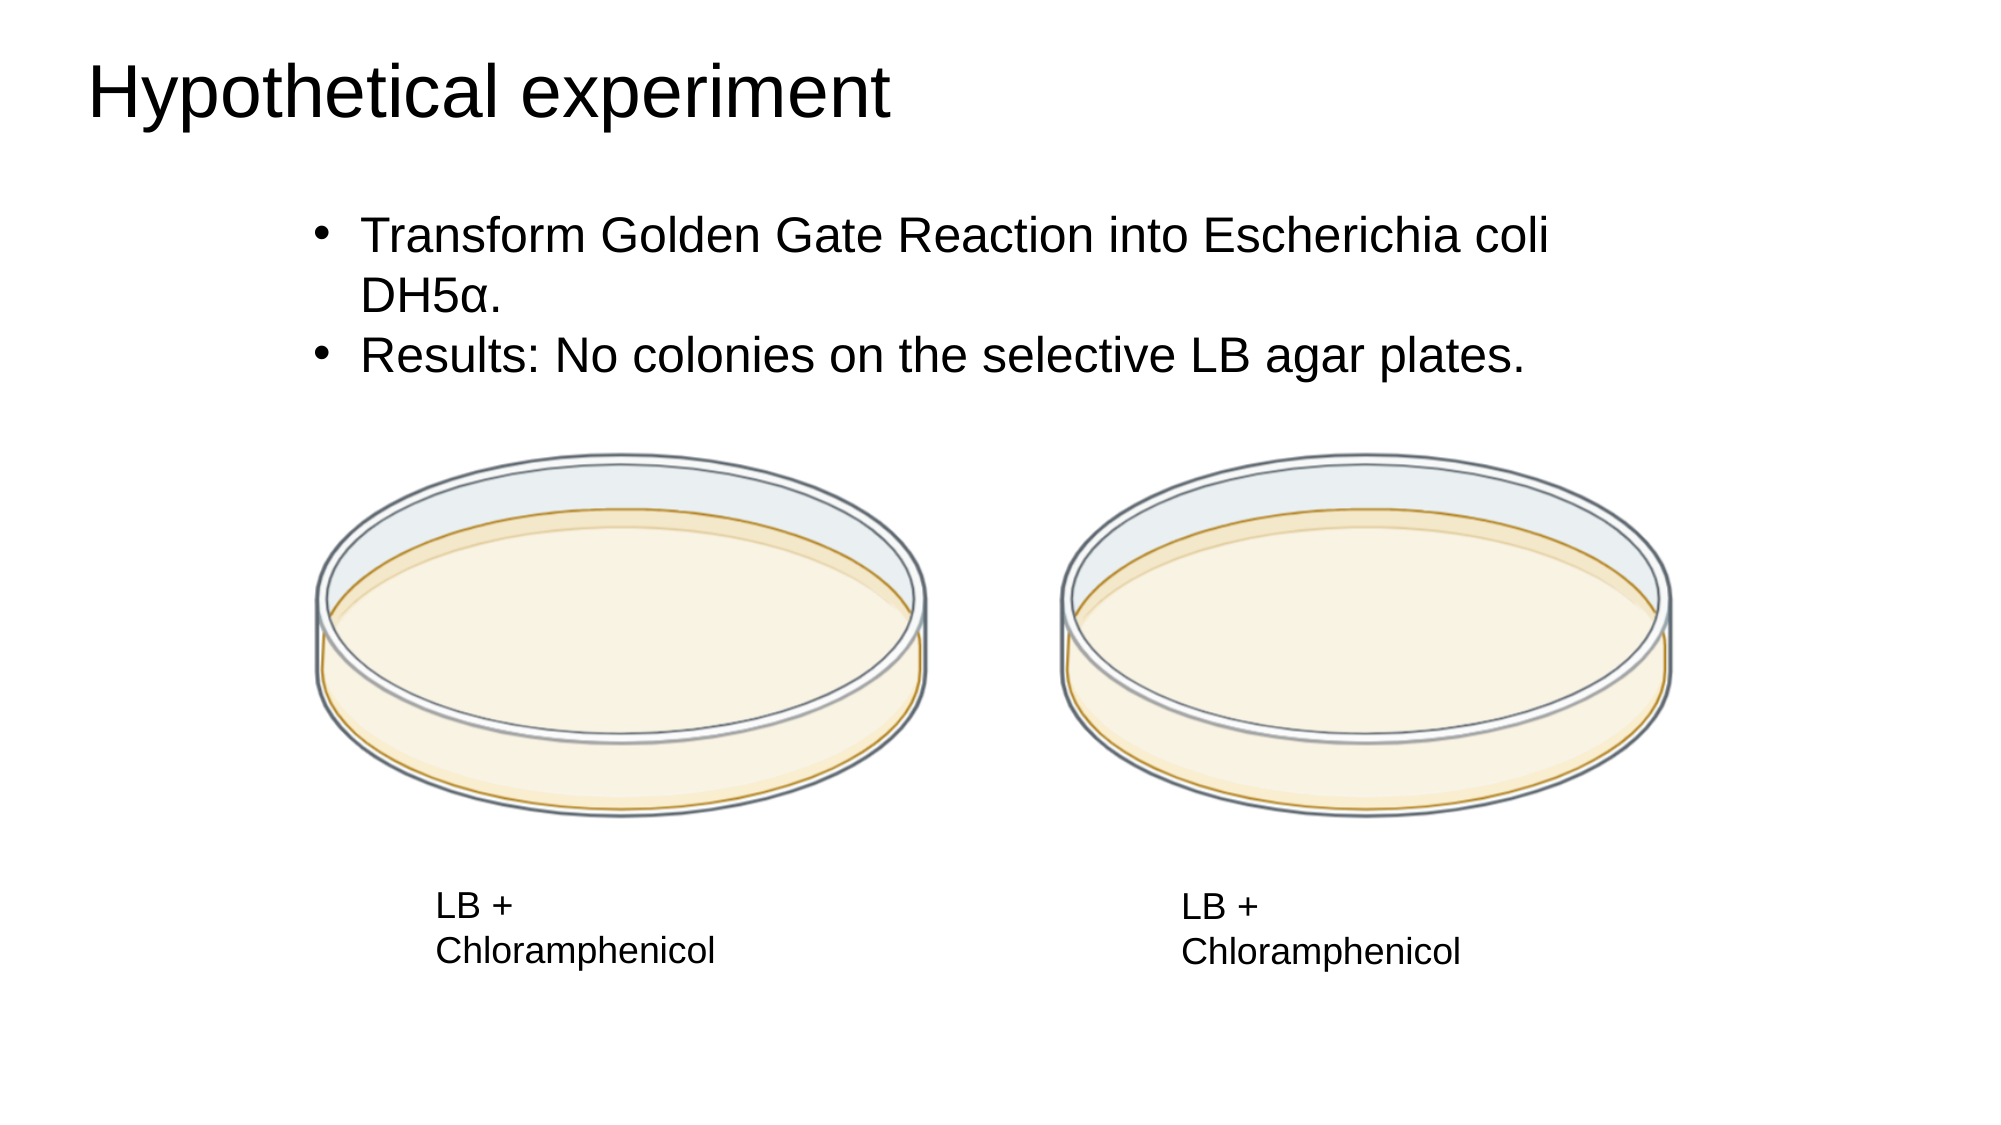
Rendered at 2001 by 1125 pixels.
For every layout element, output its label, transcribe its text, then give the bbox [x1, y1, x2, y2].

text_box LB + Chloramphenicol [1166, 874, 1558, 980]
text_box LB + Chloramphenicol [420, 873, 812, 979]
text_box Hypothetical experiment [72, 34, 1161, 140]
picture [999, 411, 1725, 821]
picture [253, 411, 979, 821]
text_box Transform Golden Gate Reaction into Escherichia coli DH5α. Results: No colonies on the selective LB agar plates. [298, 195, 1699, 390]
